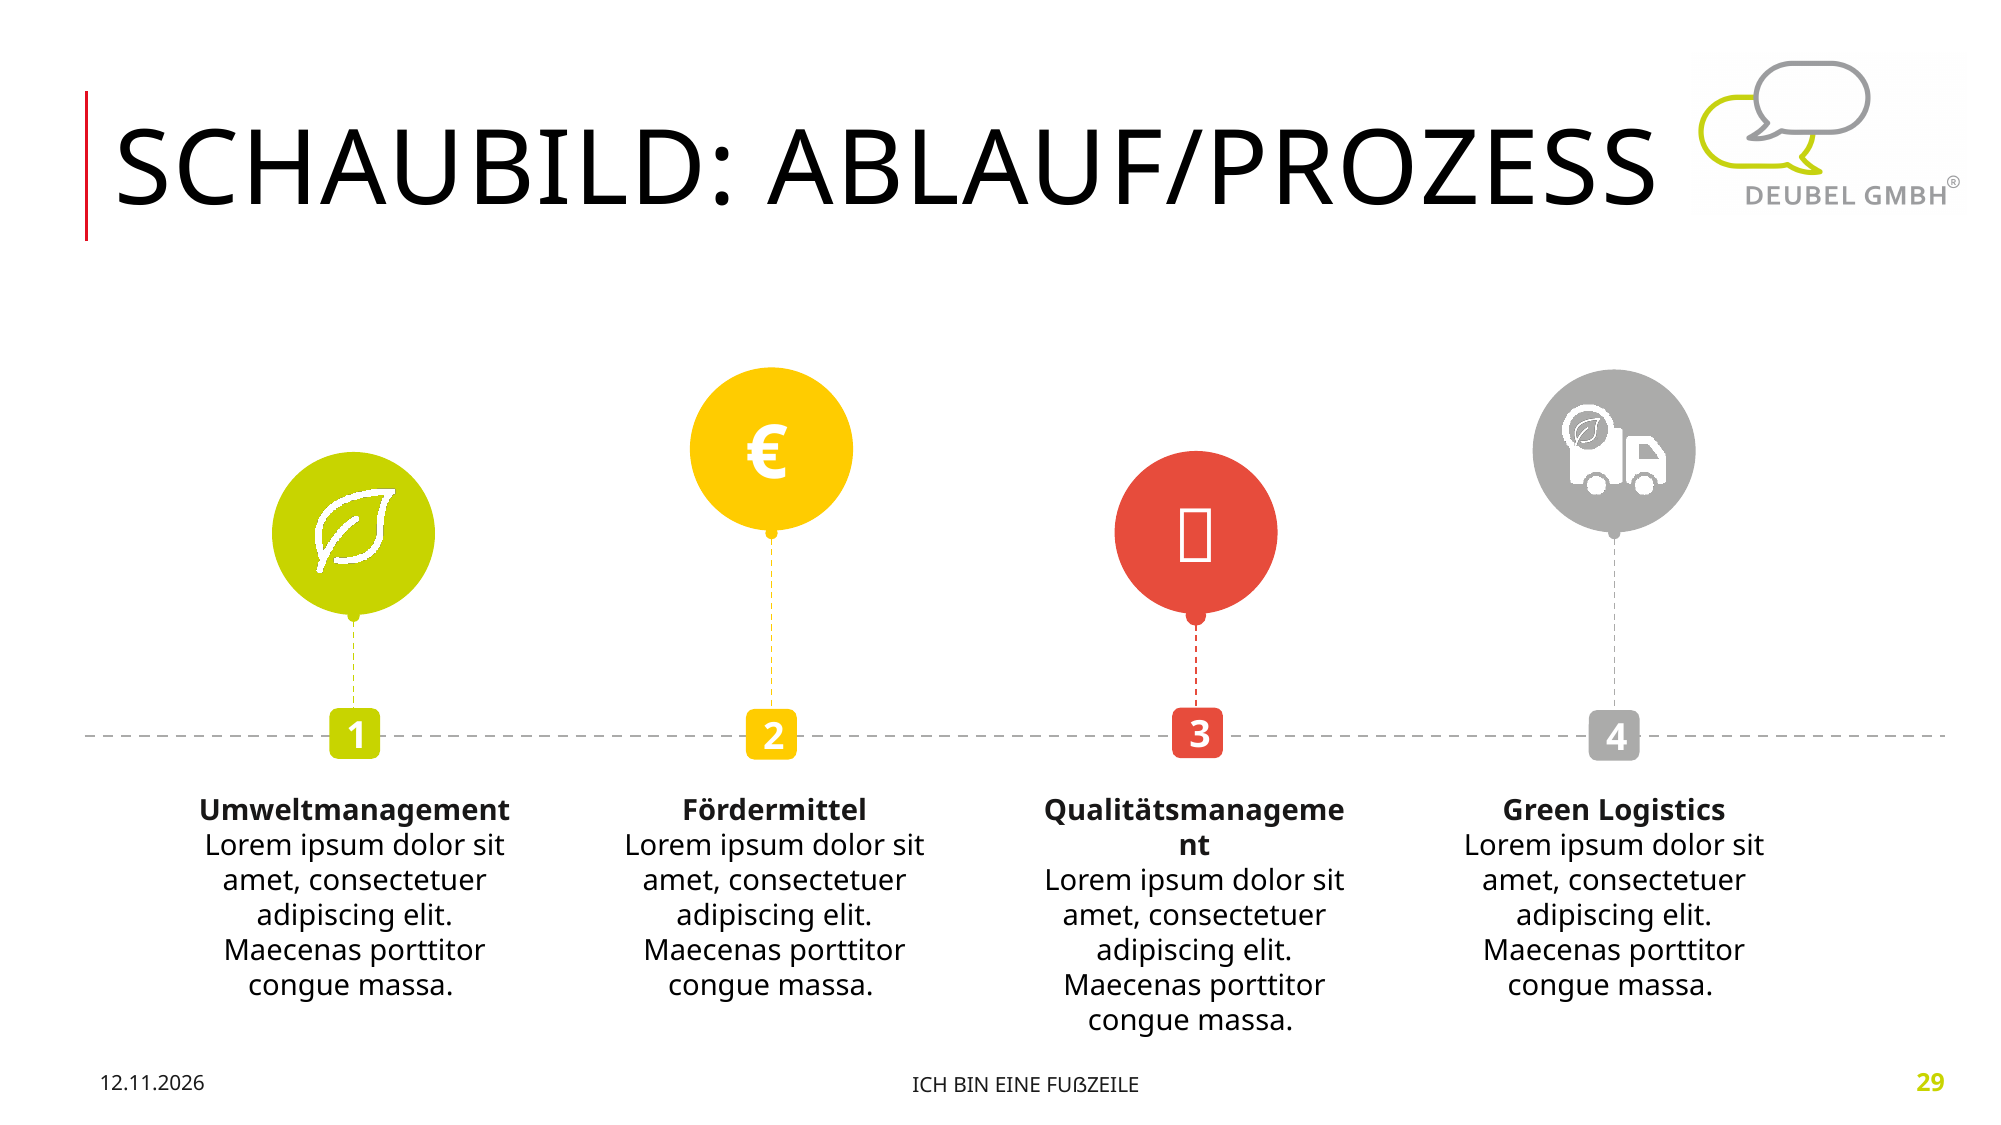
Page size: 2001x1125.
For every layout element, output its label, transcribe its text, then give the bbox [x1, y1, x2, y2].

text_box  [1113, 449, 1279, 615]
text_box 1 [328, 706, 382, 735]
text_box 1 [327, 740, 382, 761]
title Schaubild: Ablauf/Prozess [84, 51, 1692, 298]
text_box 3 [1170, 740, 1225, 760]
text_box 2 [744, 707, 799, 735]
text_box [1532, 369, 1696, 533]
footer Ich bin eine Fußzeile [343, 1061, 1709, 1107]
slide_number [84, 1061, 328, 1107]
picture [1692, 52, 1967, 215]
text_box 2 [744, 740, 799, 761]
text_box Umweltmanagement Lorem ipsum dolor sit amet, consectetuer adipiscing elit. Maecenas porttitor congue massa. [181, 783, 528, 1009]
text_box Fördermittel Lorem ipsum dolor sit amet, consectetuer adipiscing elit. Maecenas porttitor congue massa. [601, 783, 948, 1009]
text_box 3 [1170, 706, 1225, 735]
text_box € [688, 366, 855, 532]
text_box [271, 451, 436, 616]
text_box Qualitätsmanagement Lorem ipsum dolor sit amet, consectetuer adipiscing elit. Maecenas porttitor congue massa. [1021, 783, 1368, 1044]
text_box 4 [1587, 708, 1641, 735]
slide_number 29 [1727, 1061, 1945, 1107]
text_box 4 [1587, 740, 1641, 762]
text_box Green Logistics Lorem ipsum dolor sit amet, consectetuer adipiscing elit. Maecenas porttitor congue massa. [1441, 783, 1788, 1009]
